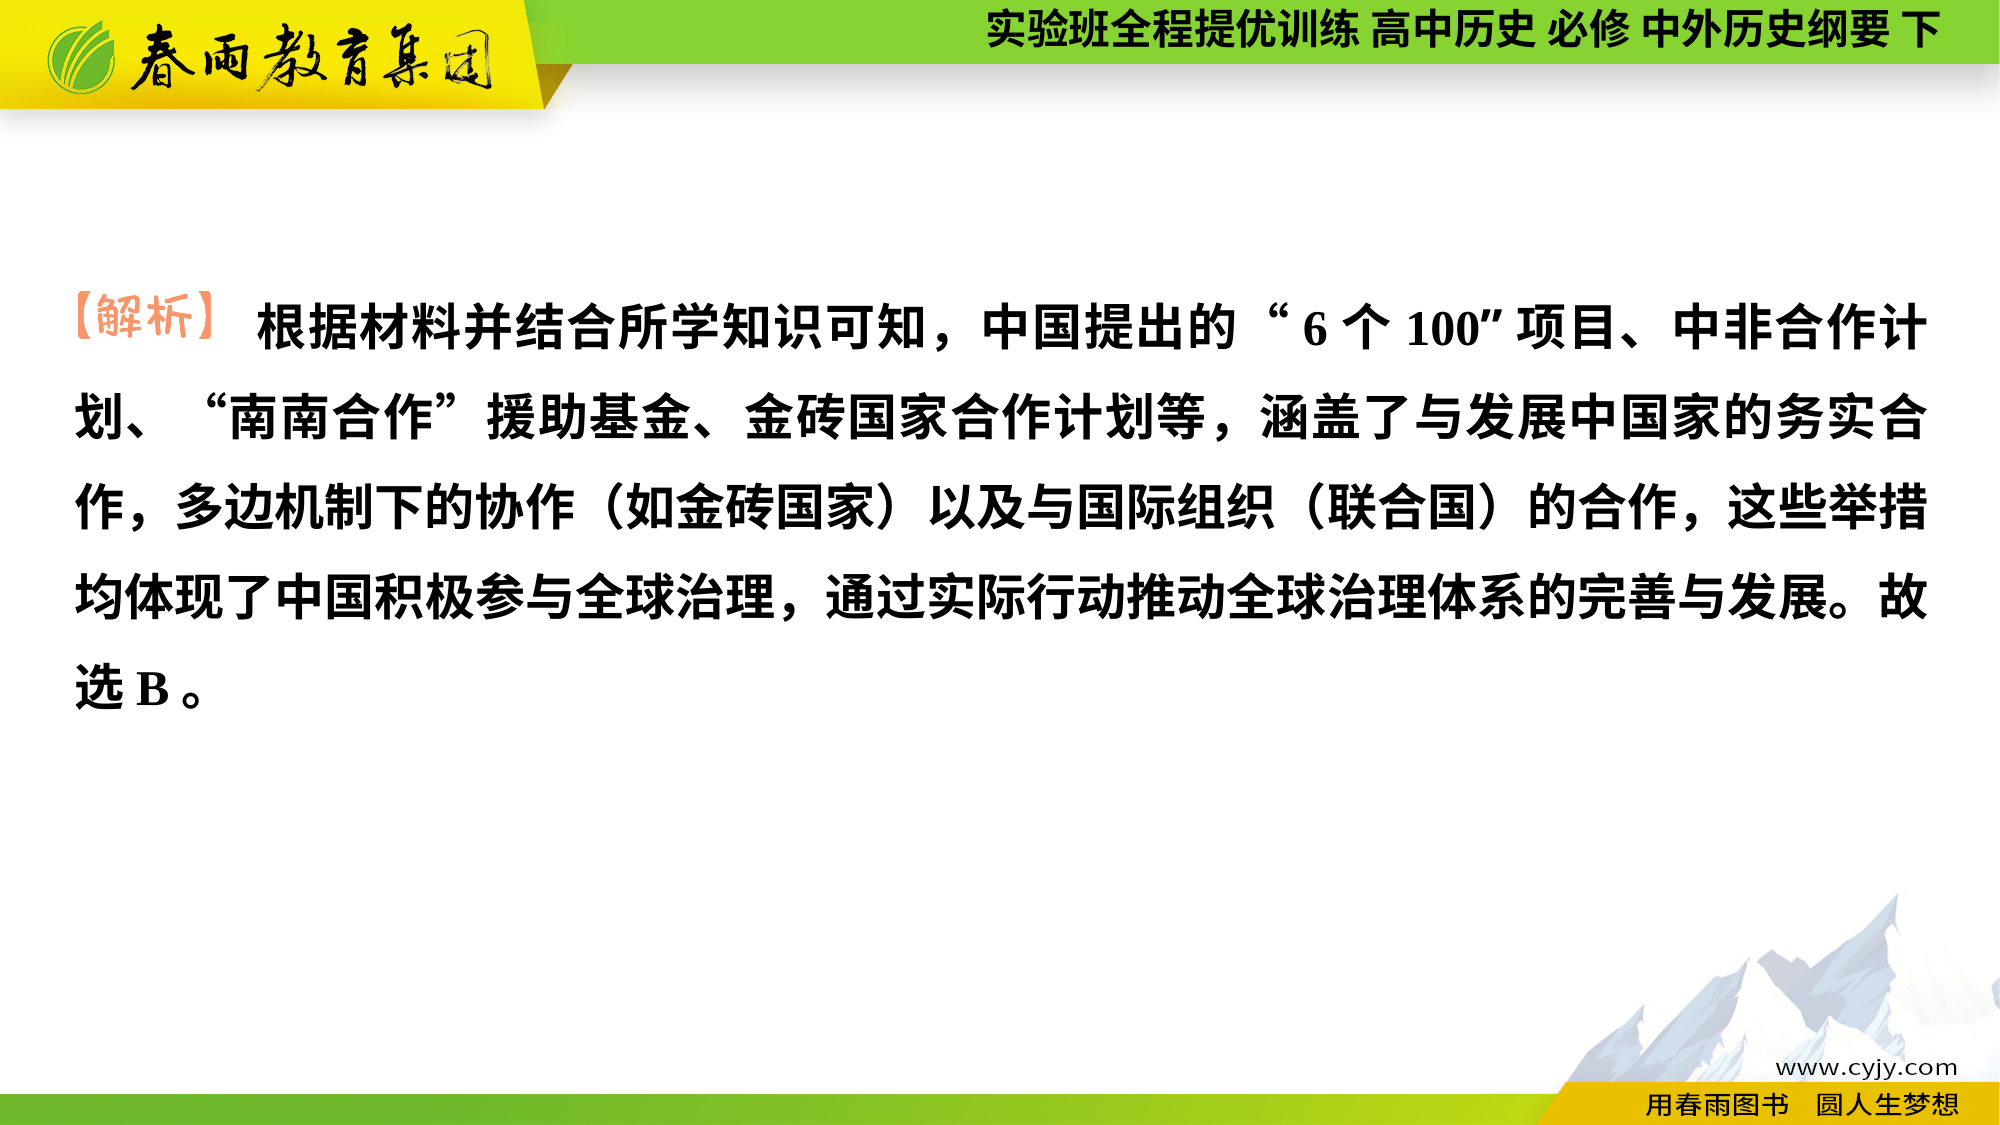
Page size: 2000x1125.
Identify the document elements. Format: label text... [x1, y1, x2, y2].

list 根据材料并结合所学知识可知，中国提出的“6个100”项目、中非合作计划、“南南合作”援助基金、金砖国家合作计划等，涵盖了与发展中国家的务实合作，多边机制下的协作（如金砖国家）以及与国际组织（联合国）的合作，这些举措均体现了中国积极参与全球治理，通过实际行动推动全球治理体系的完善与发展。故选B。 [59, 258, 1944, 728]
picture [0, 0, 2000, 1125]
